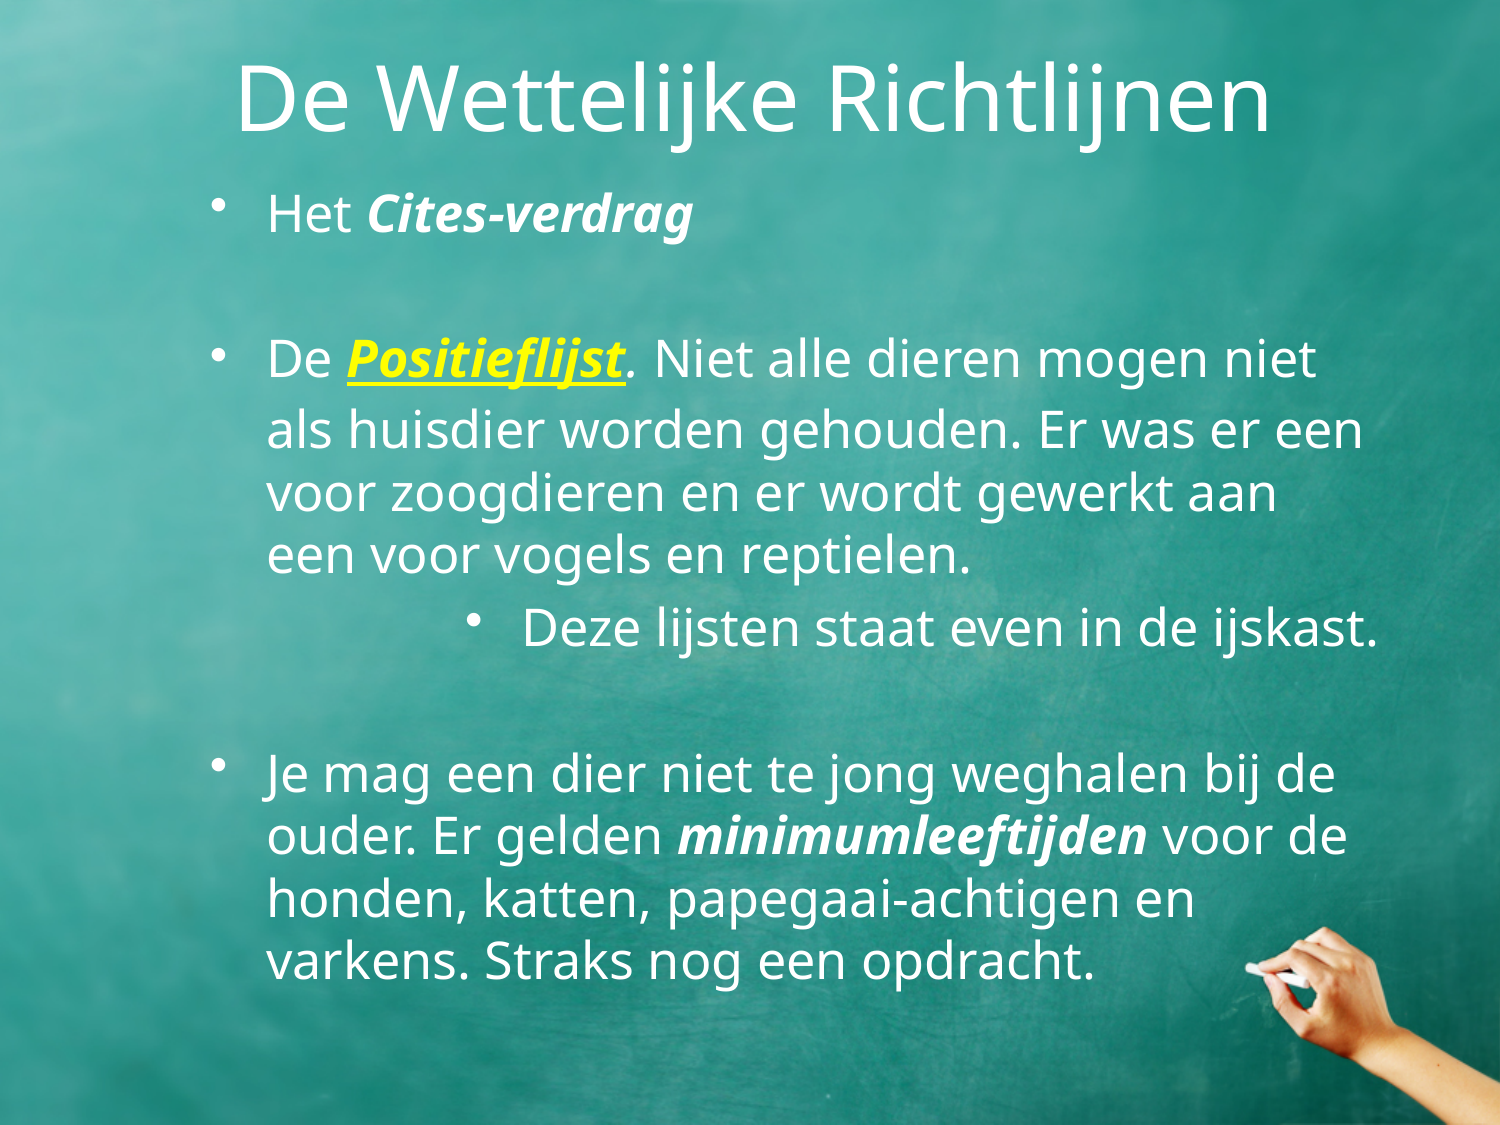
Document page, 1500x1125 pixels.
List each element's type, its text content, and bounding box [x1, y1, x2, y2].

title De Wettelijke Richtlijnen [39, 35, 1471, 154]
list Het Cites-verdrag De Positieflijst. Niet alle dieren mogen niet als huisdier worden gehouden. Er was er een voor zoogdieren en er wordt gewerkt aan een voor vogels en reptielen. Deze lijsten staat even in de ijskast. Je mag een dier niet te jong weghalen bij de ouder. Er gelden minimumleeftijden voor de honden, katten, papegaai-achtigen en varkens. Straks nog een opdracht. [194, 172, 1395, 1024]
picture [0, 0, 1500, 1125]
